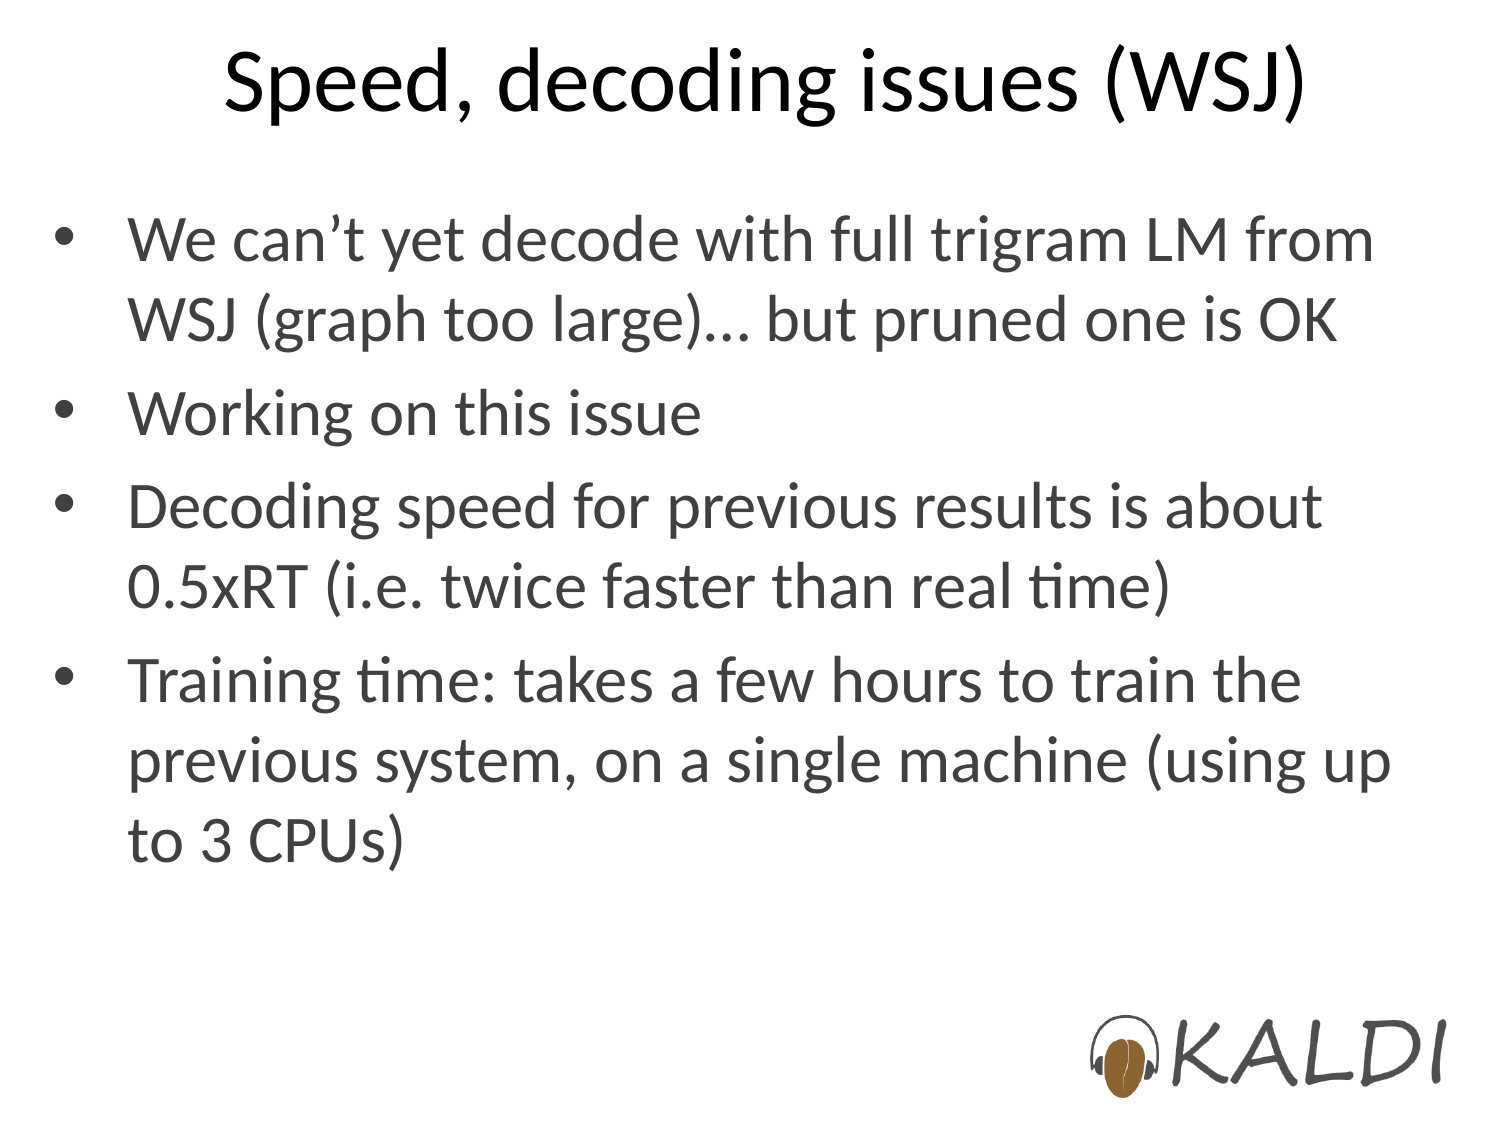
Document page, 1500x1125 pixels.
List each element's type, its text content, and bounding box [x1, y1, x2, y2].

title Speed, decoding issues (WSJ) [125, 5, 1410, 144]
picture [1087, 1012, 1464, 1104]
subtitle We can’t yet decode with full trigram LM from WSJ (graph too large)… but pruned one is OK Working on this issue Decoding speed for previous results is about 0.5xRT (i.e. twice faster than real time) Training time: takes a few hours to train the previous system, on a single machine (using up to 3 CPUs) [37, 187, 1463, 963]
